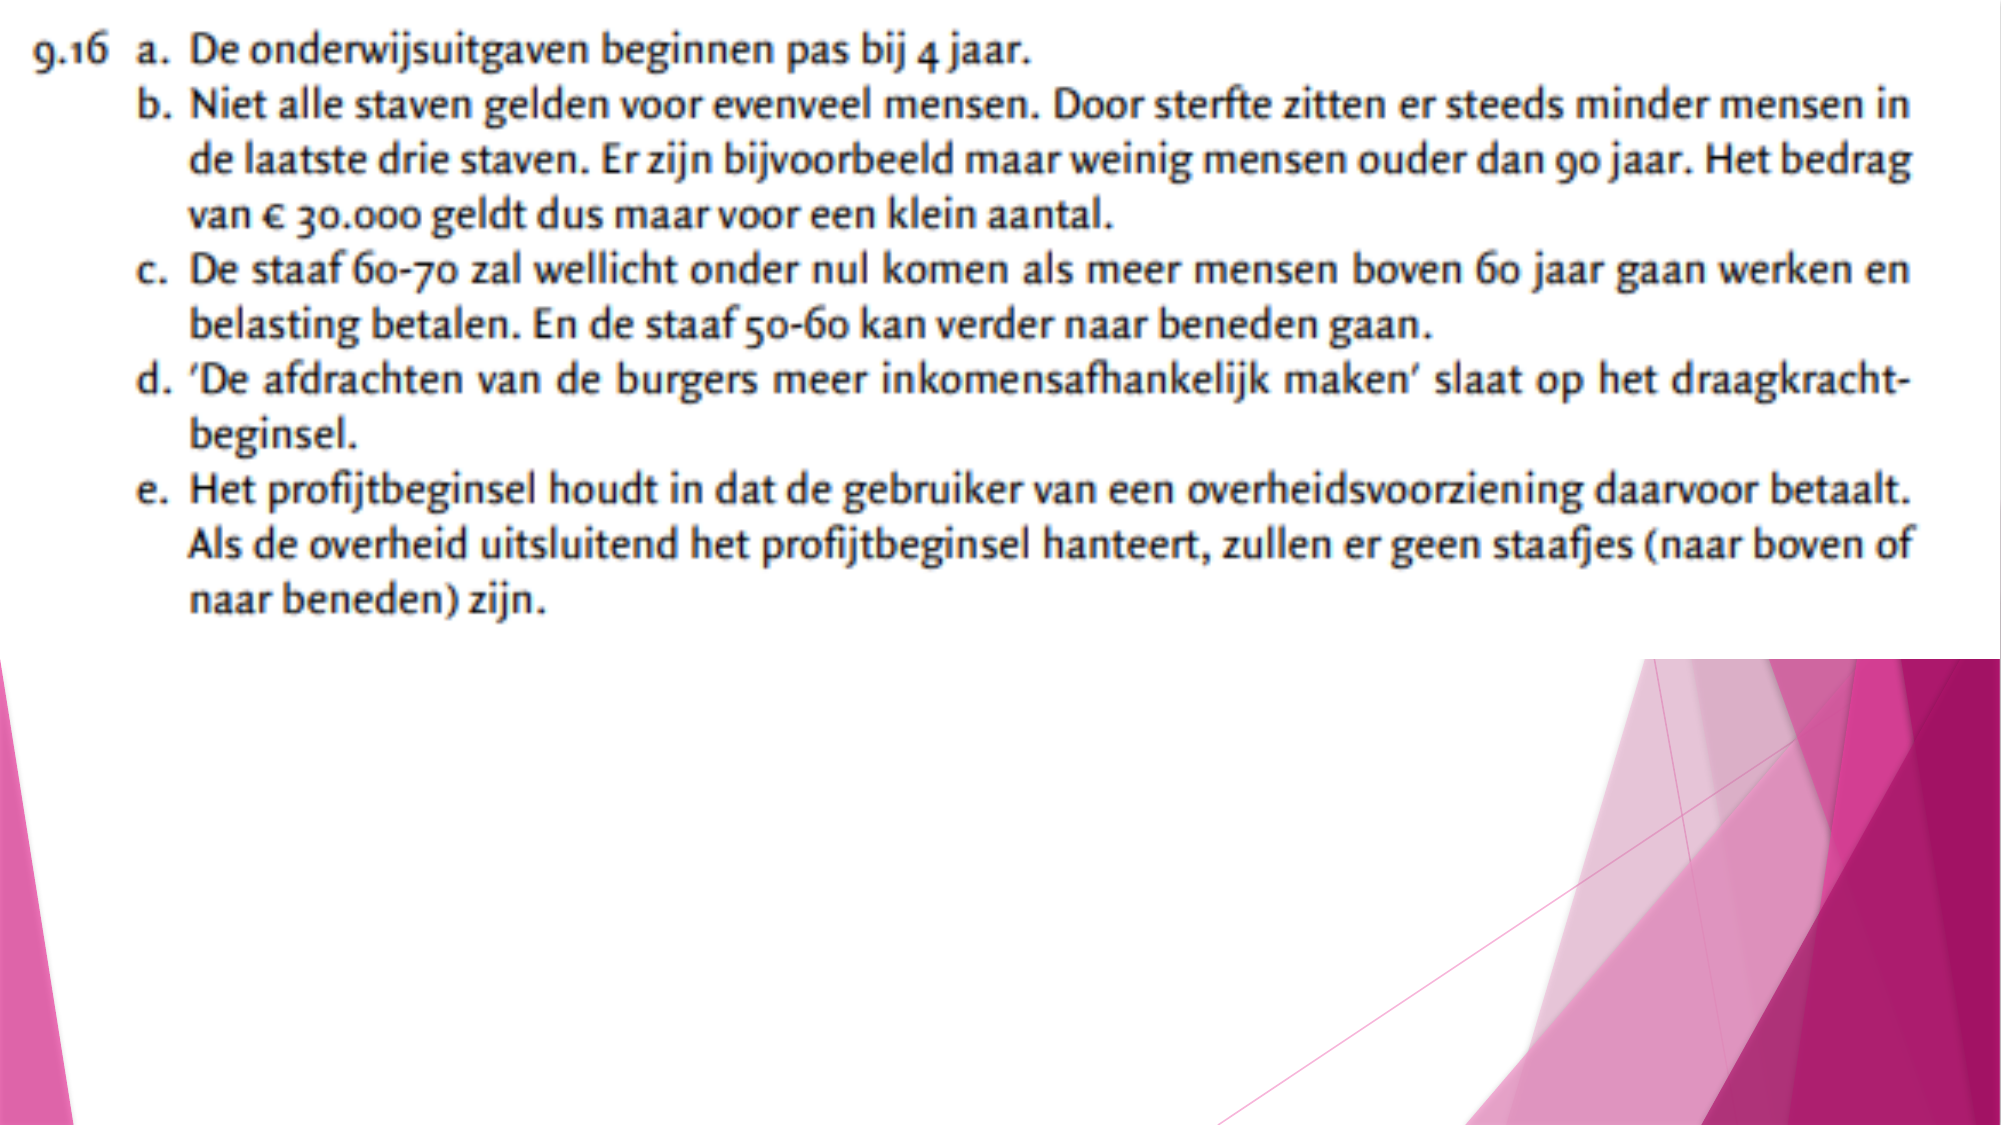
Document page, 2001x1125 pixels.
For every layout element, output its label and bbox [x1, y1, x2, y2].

picture [0, 0, 2000, 660]
